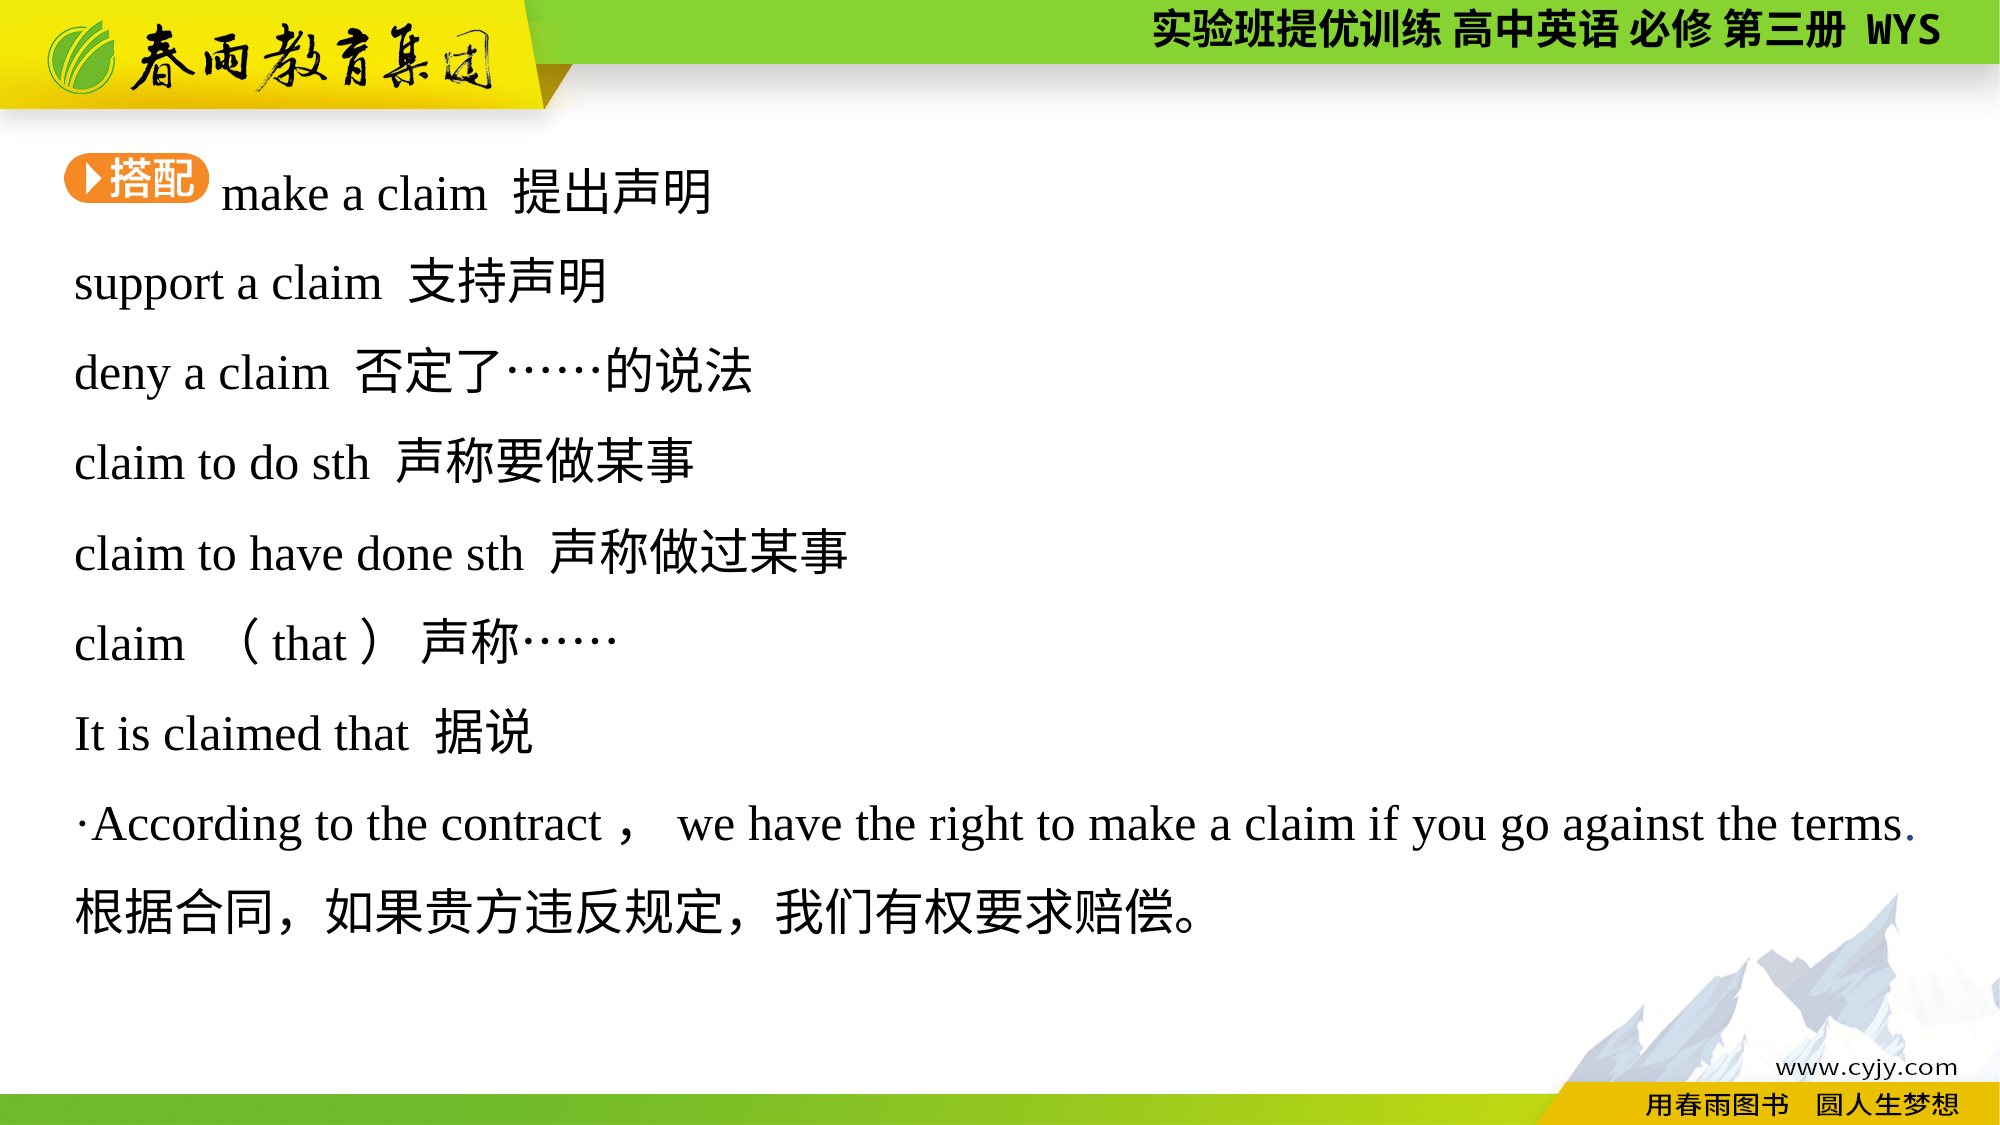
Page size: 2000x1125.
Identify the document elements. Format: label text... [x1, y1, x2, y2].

list make a claim 提出声明 support a claim 支持声明 deny a claim 否定了……的说法 claim to do sth 声称要做某事 claim to have done sth 声称做过某事 claim （that） 声称…… It is claimed that 据说 ·According to the contract，we have the right to make a claim if you go against the terms.根据合同，如果贵方违反规定，我们有权要求赔偿。 [59, 122, 1944, 956]
picture [0, 0, 2000, 1125]
